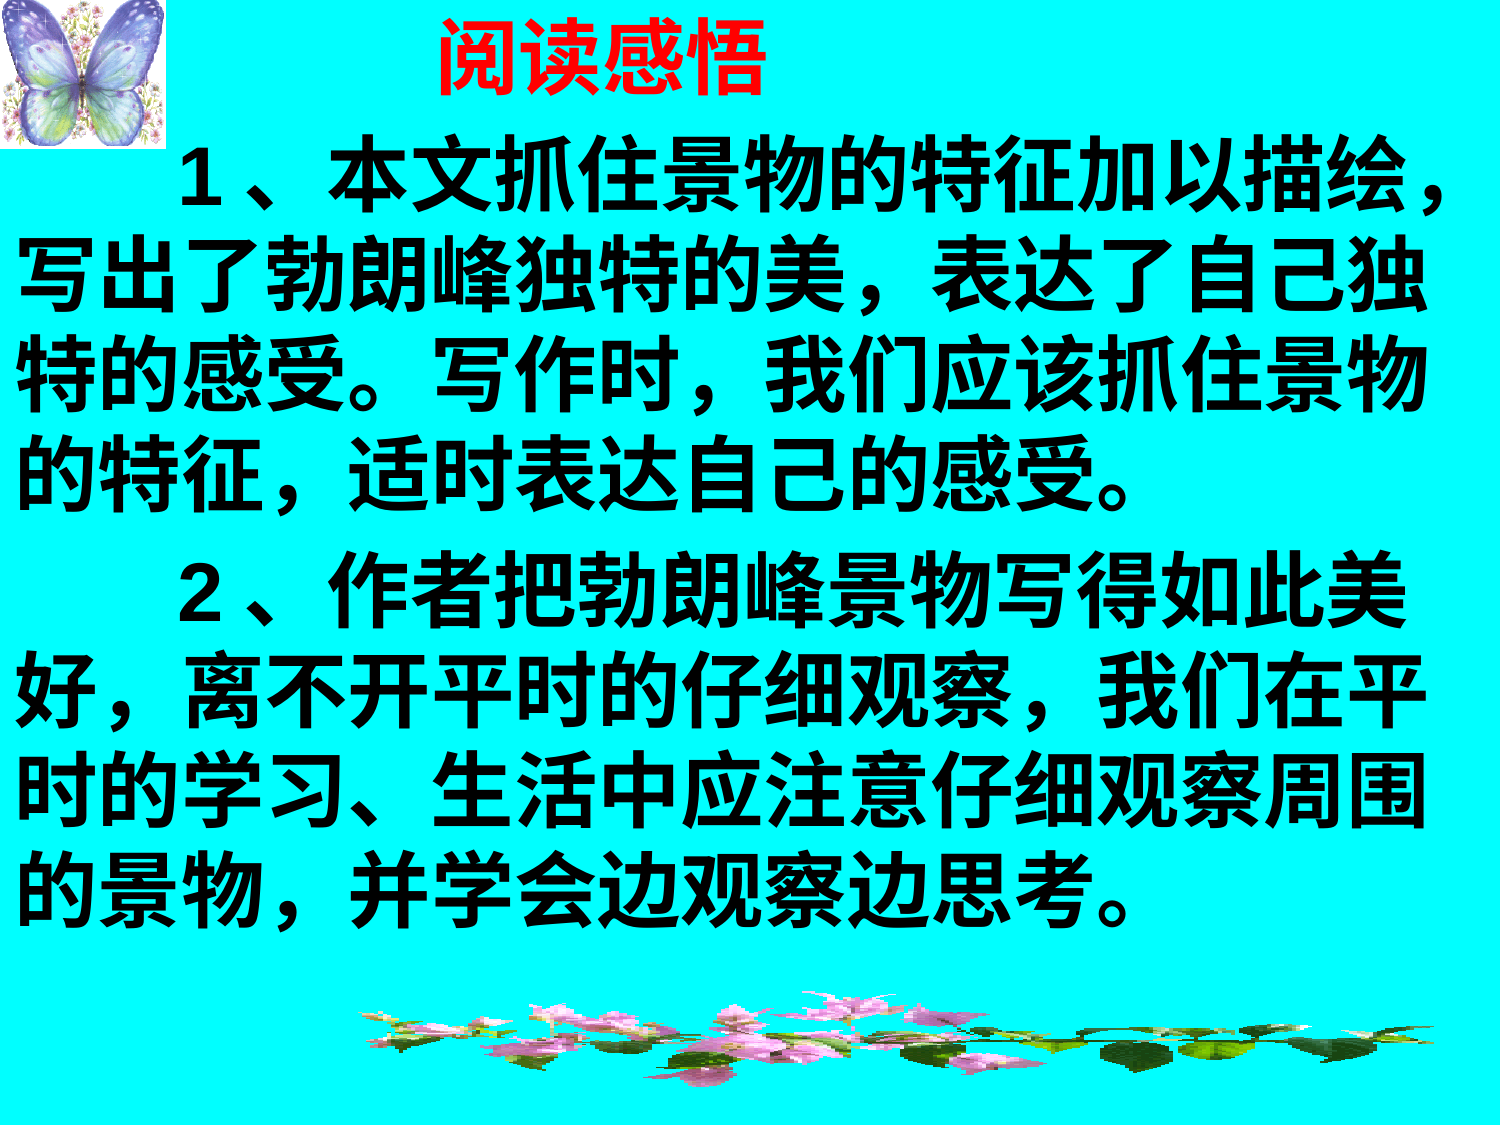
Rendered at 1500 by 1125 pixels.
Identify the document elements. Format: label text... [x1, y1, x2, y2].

picture [0, 0, 166, 149]
list 阅读感悟 1、本文抓住景物的特征加以描绘，写出了勃朗峰独特的美，表达了自己独特的感受。写作时，我们应该抓住景物的特征，适时表达自己的感受。 2、作者把勃朗峰景物写得如此美好，离不开平时的仔细观察，我们在平时的学习、生活中应注意仔细观察周围的景物，并学会边观察边思考。 [0, 0, 1497, 1122]
picture [273, 974, 1496, 1122]
